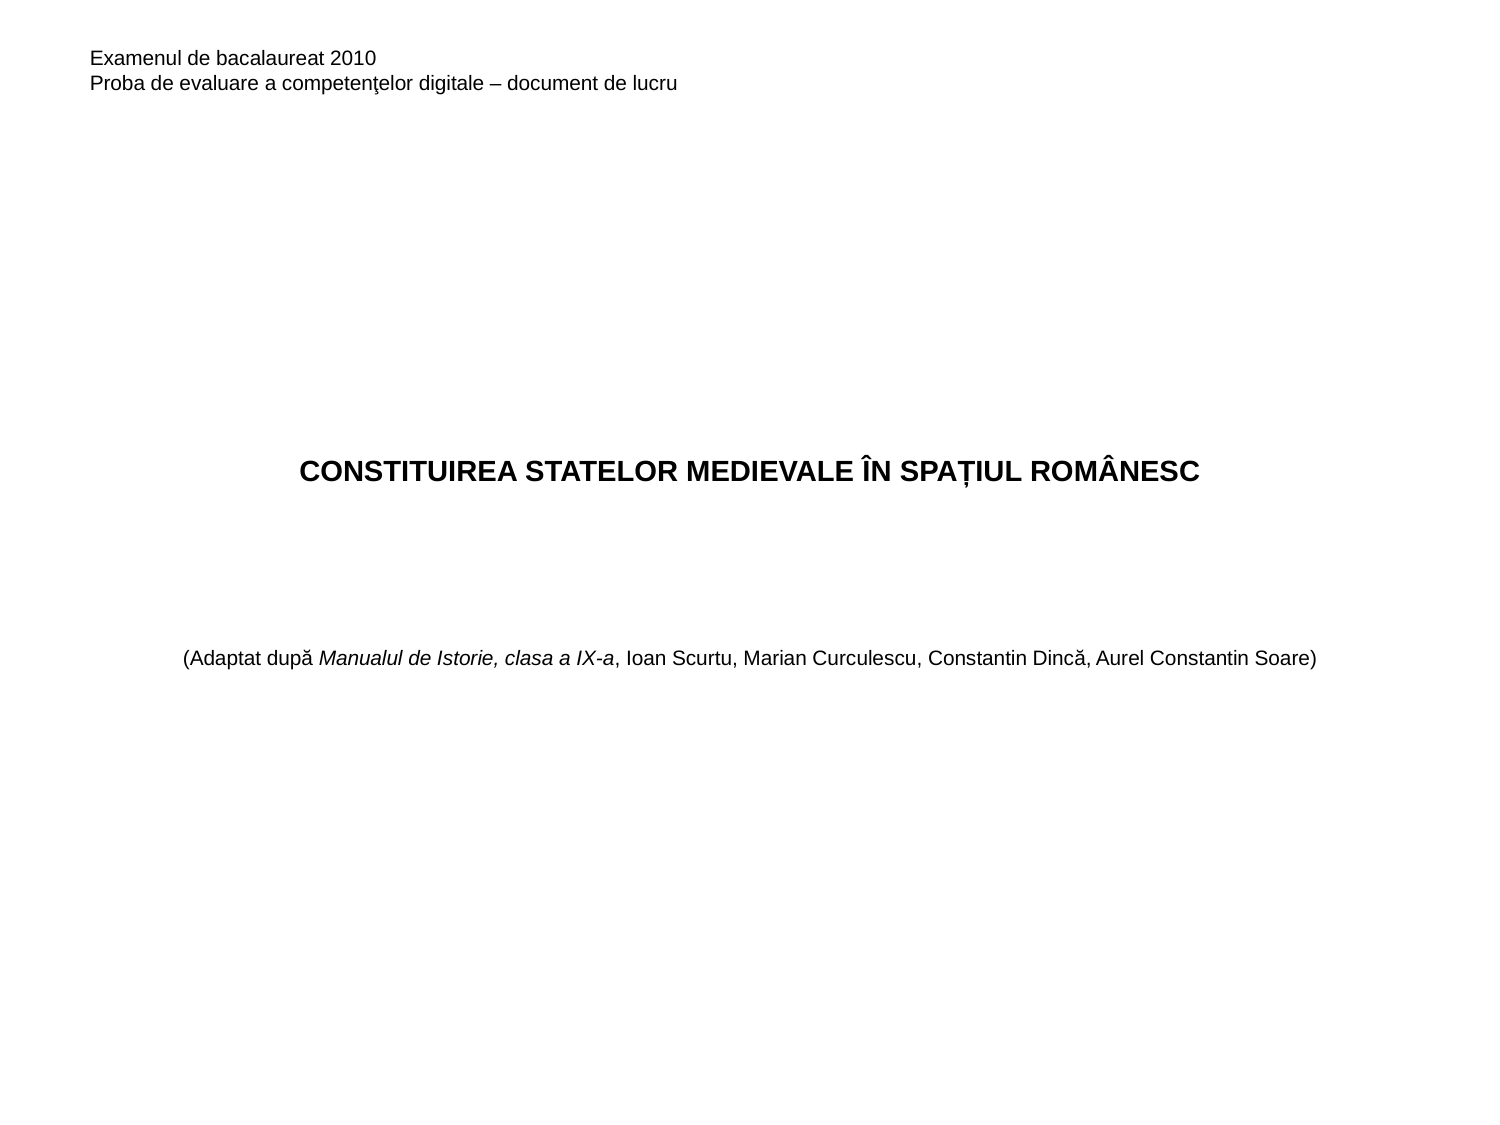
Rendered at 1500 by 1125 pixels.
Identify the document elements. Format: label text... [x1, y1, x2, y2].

text_box Examenul de bacalaureat 2010 Proba de evaluare a competenţelor digitale – document de lucru [75, 37, 1388, 103]
subtitle (Adaptat după Manualul de Istorie, clasa a IX-a, Ioan Scurtu, Marian Curculescu, Constantin Dincă, Aurel Constantin Soare) [152, 637, 1348, 752]
title CONSTITUIREA STATELOR MEDIEVALE ÎN SPAȚIUL ROMÂNESC [112, 349, 1388, 591]
